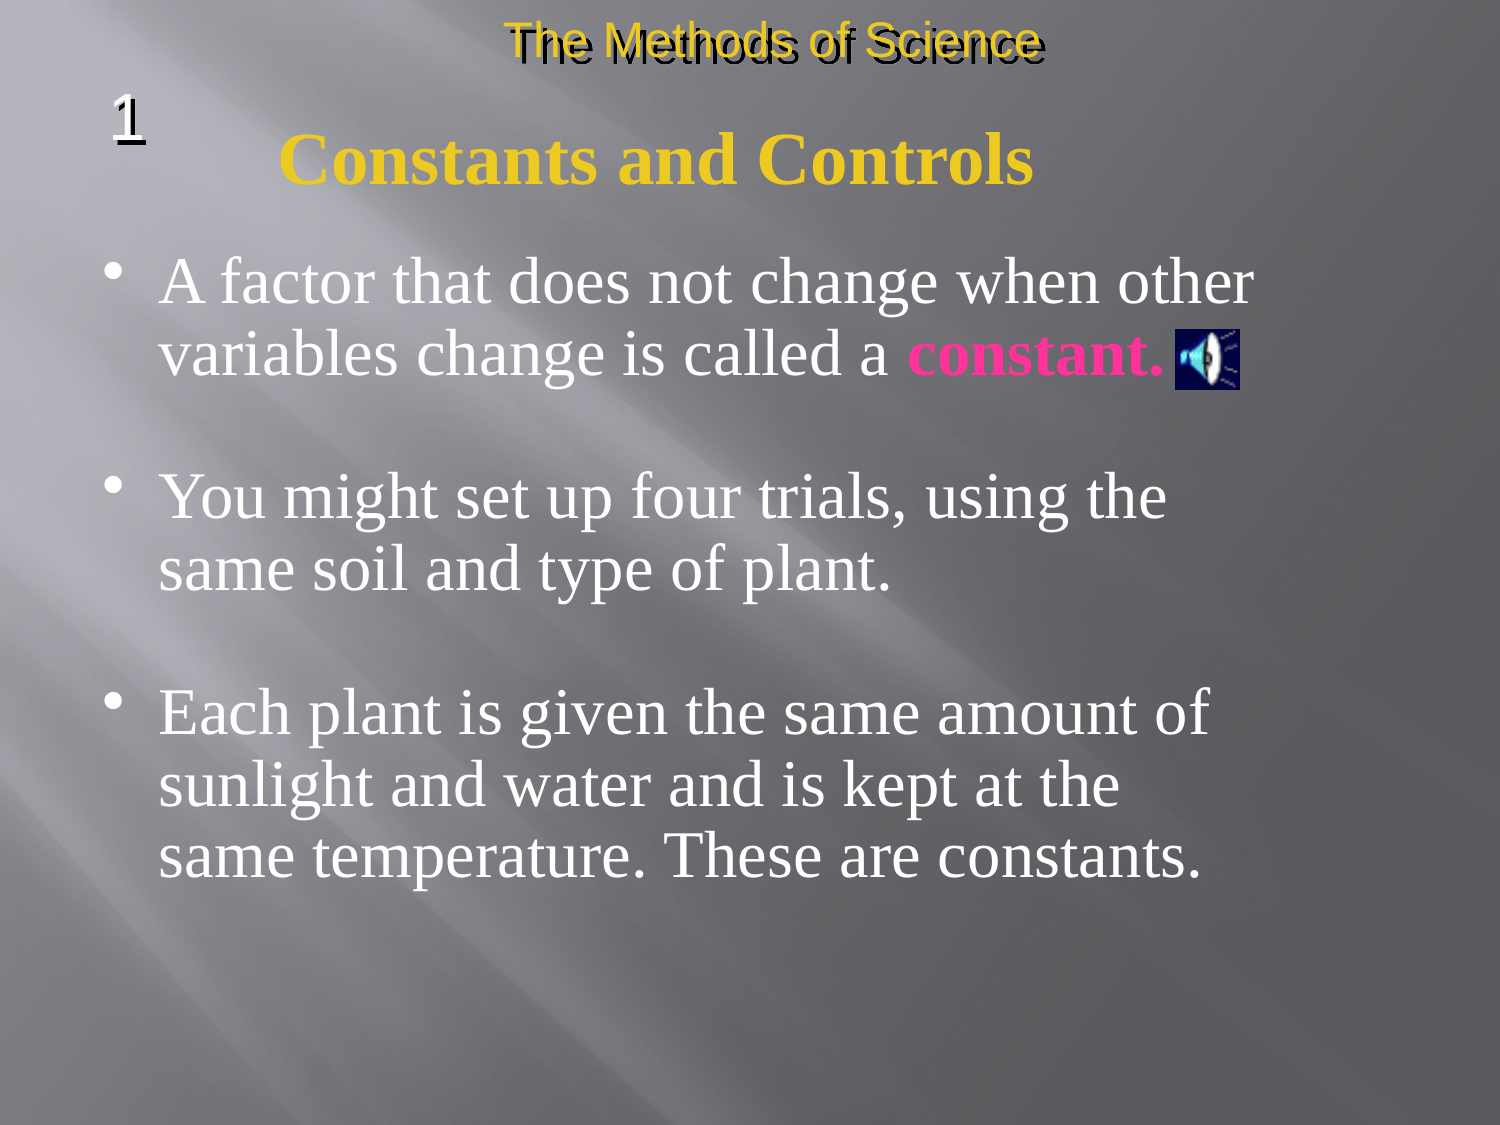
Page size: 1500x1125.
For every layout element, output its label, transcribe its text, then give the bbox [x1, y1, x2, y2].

text_box Constants and Controls [262, 112, 1301, 209]
text_box 1 [93, 66, 161, 162]
picture [1174, 329, 1240, 391]
text_box The Methods of Science [487, 0, 1057, 75]
text_box Each plant is given the same amount of sunlight and water and is kept at the same temperature. These are constants. [87, 669, 1275, 900]
text_box A factor that does not change when other variables change is called a constant. [87, 238, 1300, 398]
text_box You might set up four trials, using the same soil and type of plant. [87, 453, 1275, 613]
